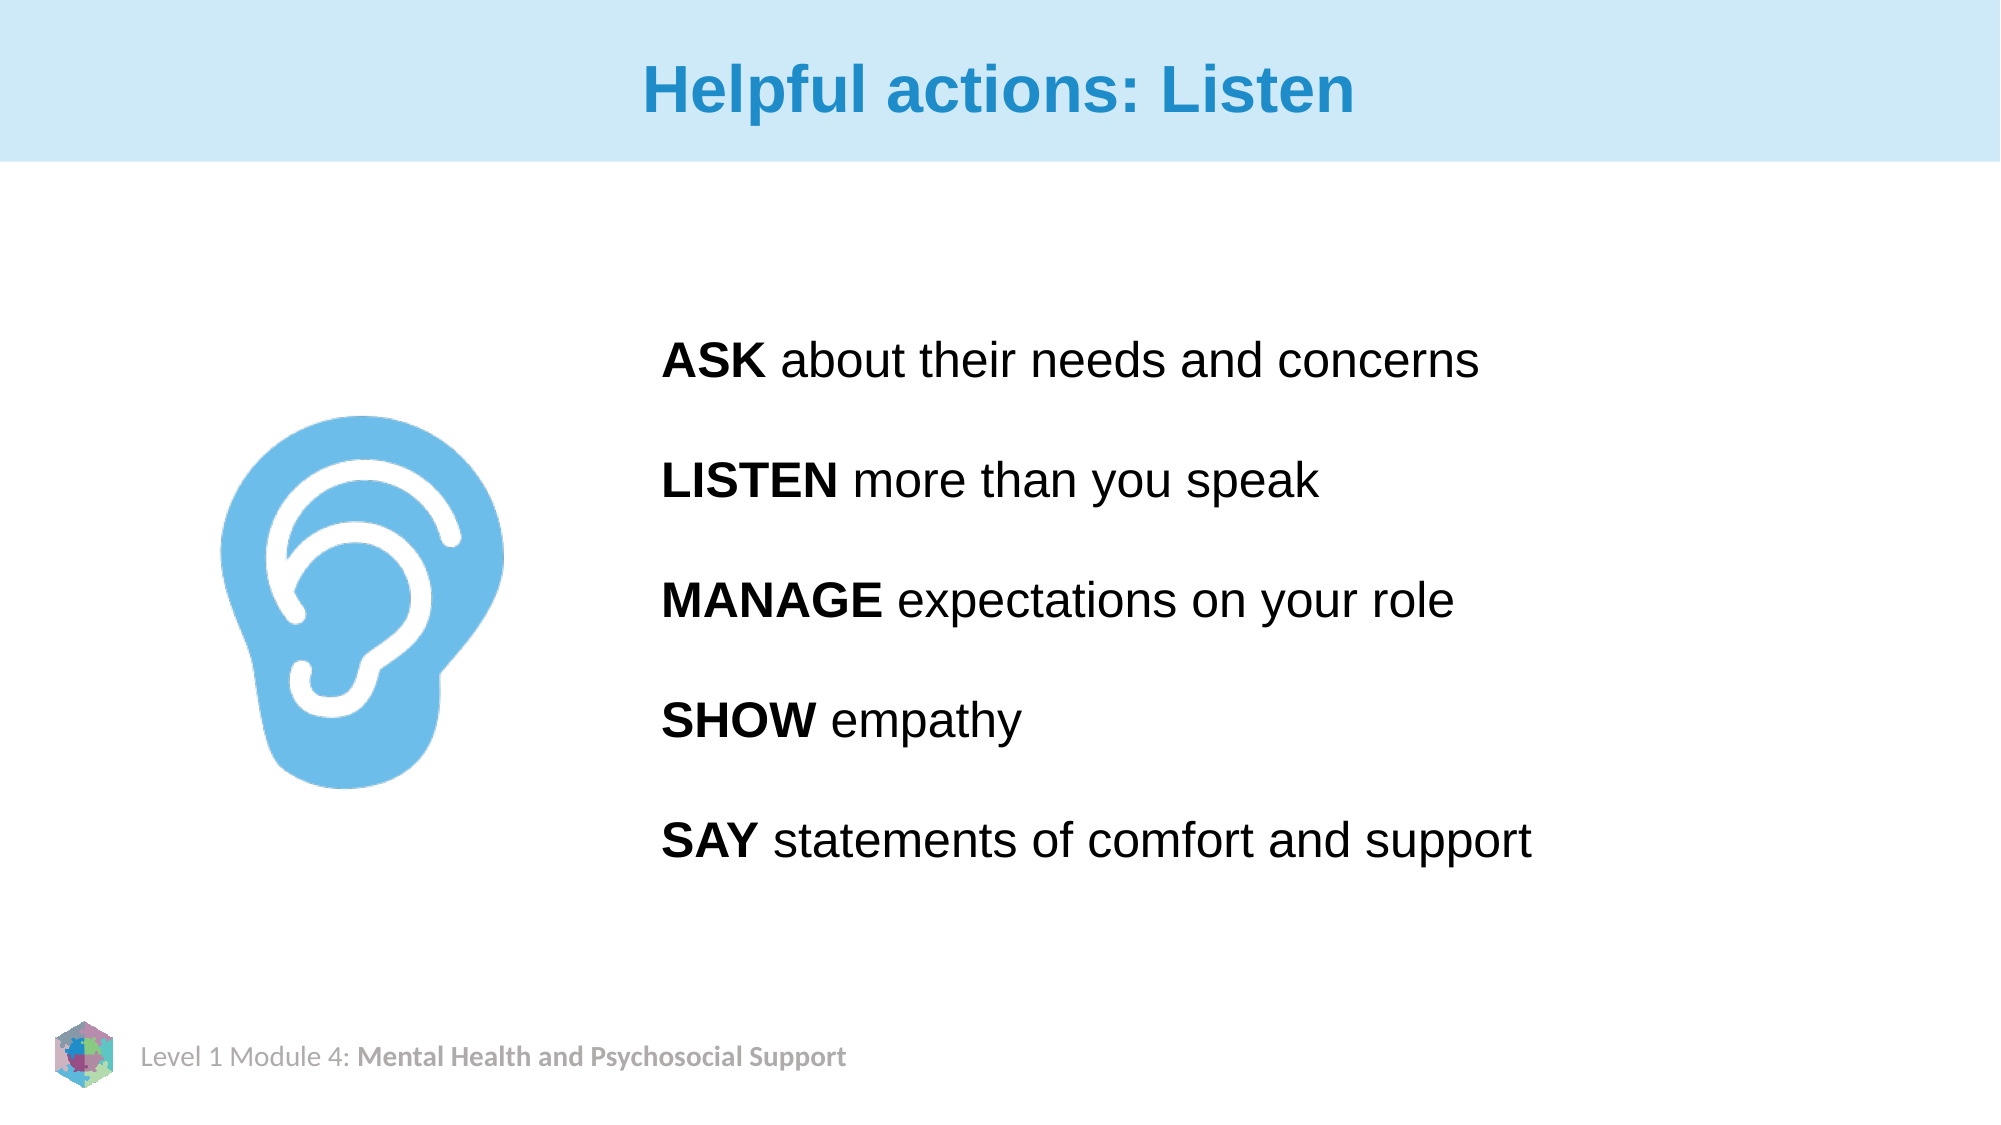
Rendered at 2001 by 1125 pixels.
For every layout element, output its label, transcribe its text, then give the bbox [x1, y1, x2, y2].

picture [55, 1021, 113, 1088]
title Helpful actions: Listen [137, 19, 1863, 163]
text_box ASK about their needs and concerns LISTEN more than you speak MANAGE expectations on your role SHOW empathy SAY statements of comfort and support [646, 319, 1890, 875]
picture [110, 348, 614, 852]
